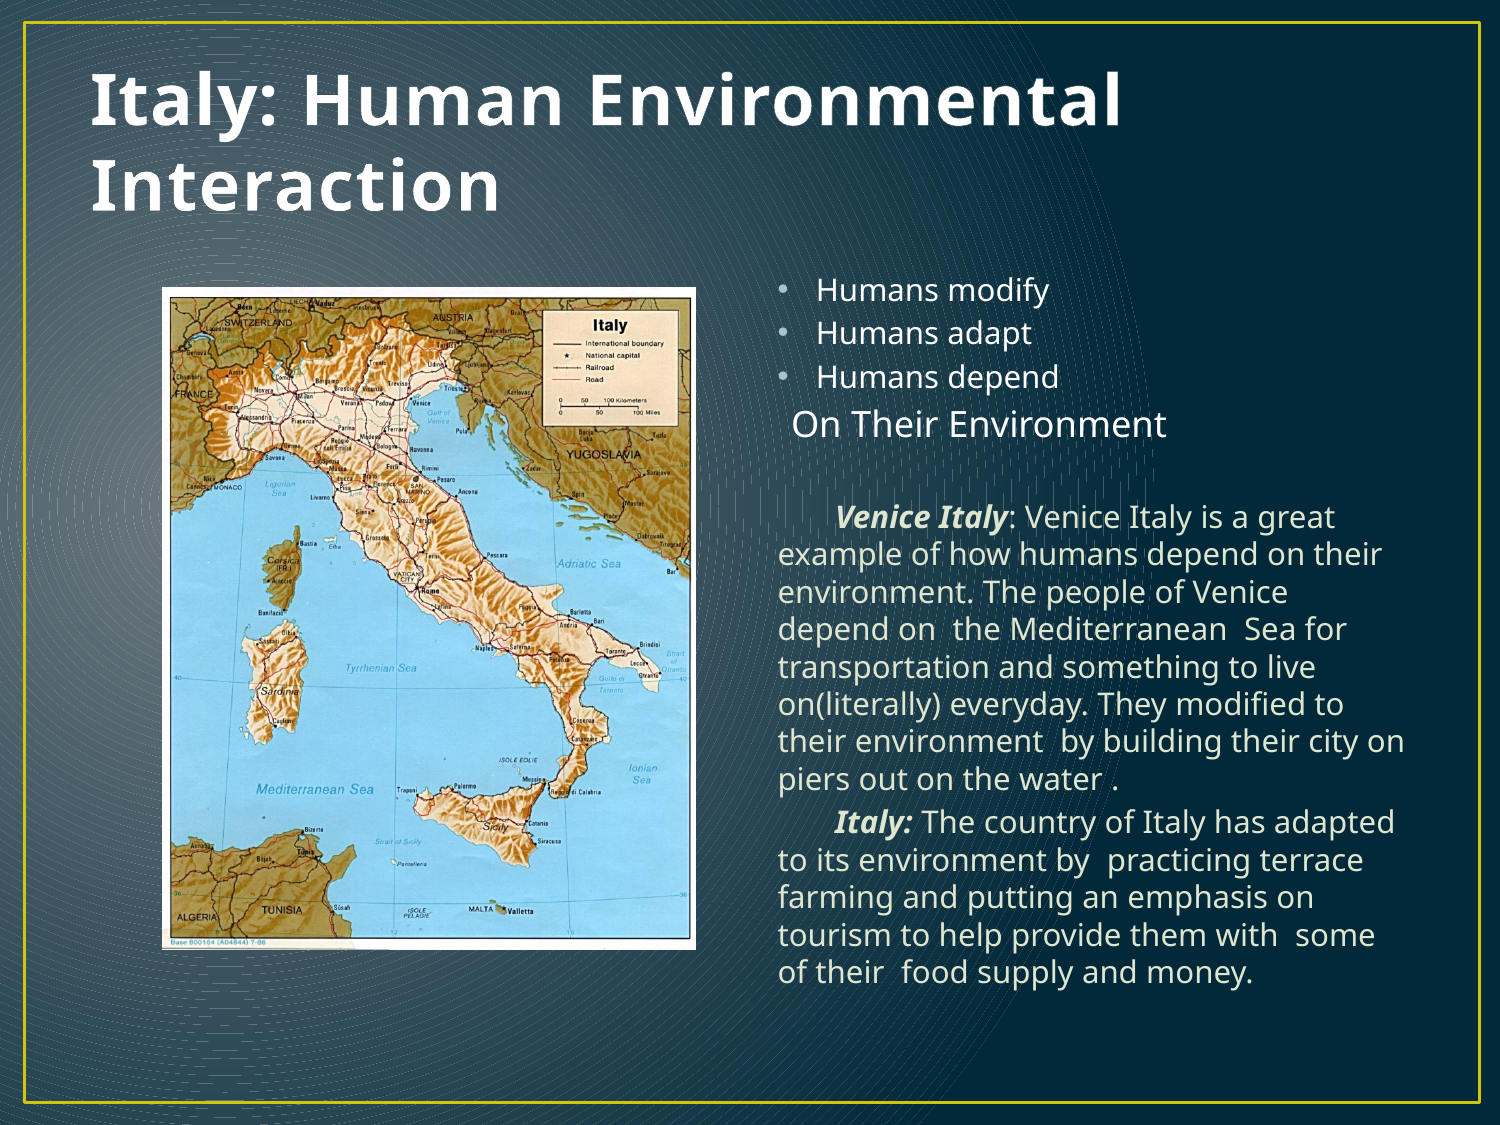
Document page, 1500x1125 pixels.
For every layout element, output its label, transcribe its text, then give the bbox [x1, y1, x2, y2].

title Italy: Human Environmental Interaction [75, 45, 1425, 233]
list Humans modify Humans adapt Humans depend On Their Environment Venice Italy: Venice Italy is a great example of how humans depend on their environment. The people of Venice depend on the Mediterranean Sea for transportation and something to live on(literally) everyday. They modified to their environment by building their city on piers out on the water . Italy: The country of Italy has adapted to its environment by practicing terrace farming and putting an emphasis on tourism to help provide them with some of their food supply and money. [762, 262, 1425, 1005]
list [162, 287, 696, 951]
